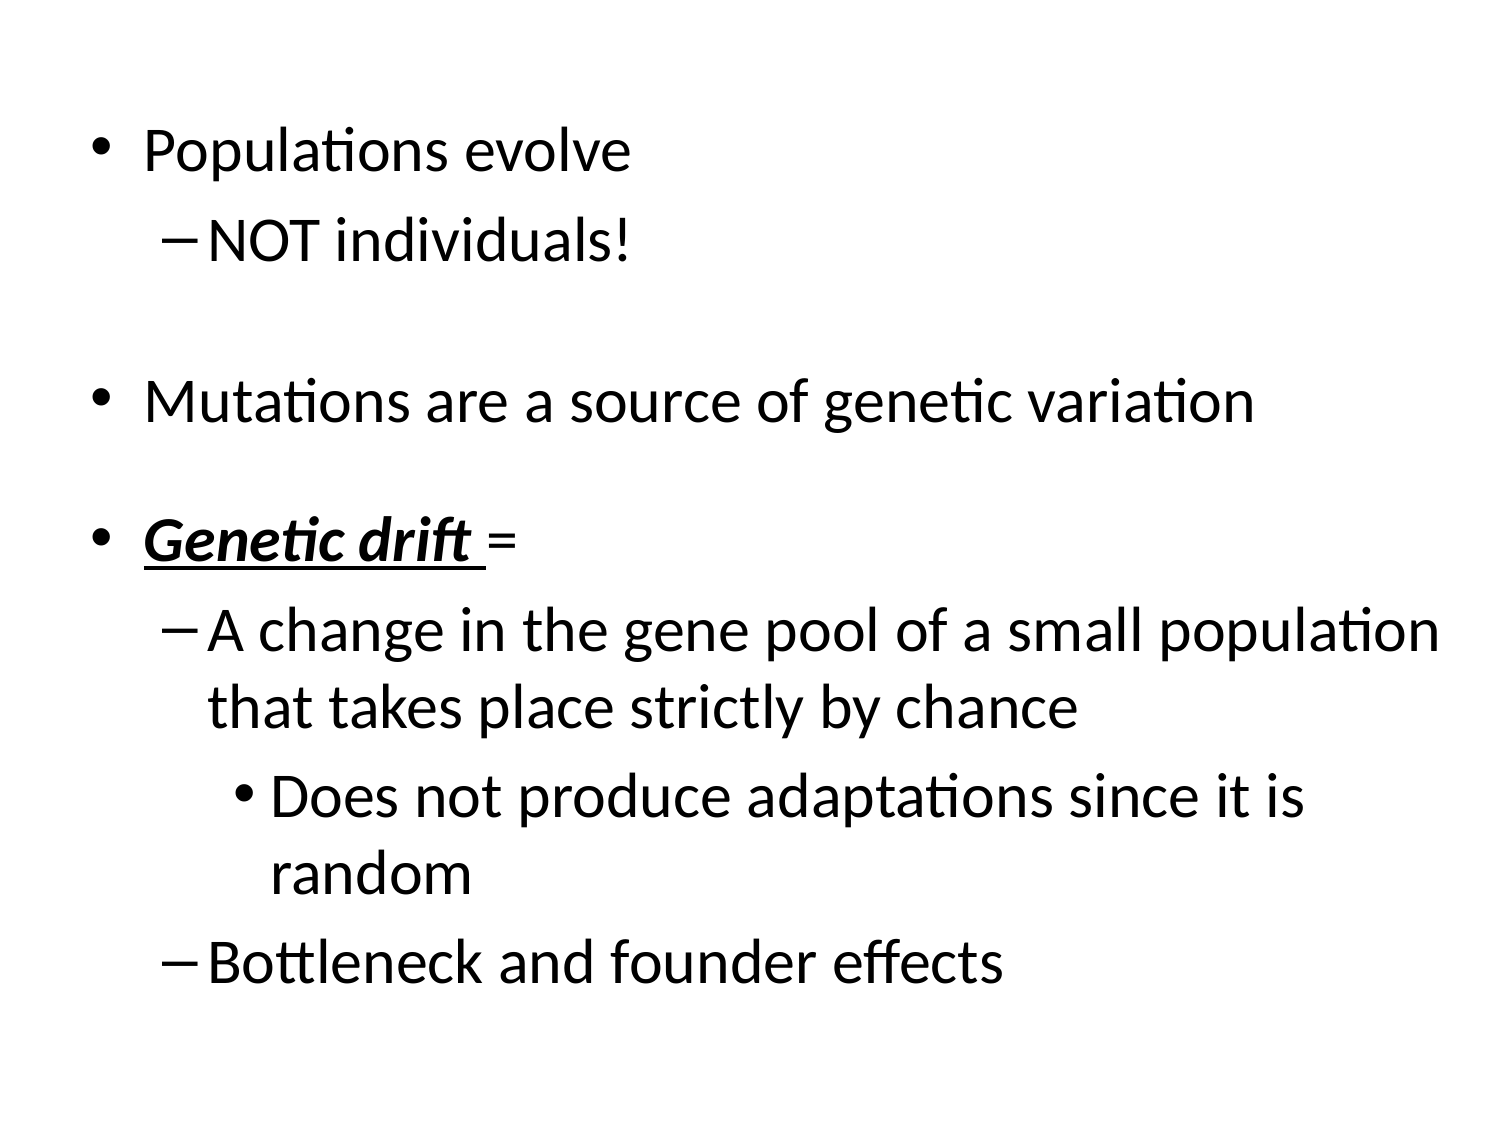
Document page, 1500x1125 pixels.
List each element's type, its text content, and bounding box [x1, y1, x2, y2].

list Populations evolve NOT individuals! Mutations are a source of genetic variation Genetic drift = A change in the gene pool of a small population that takes place strictly by chance Does not produce adaptations since it is random Bottleneck and founder effects [75, 99, 1488, 1005]
